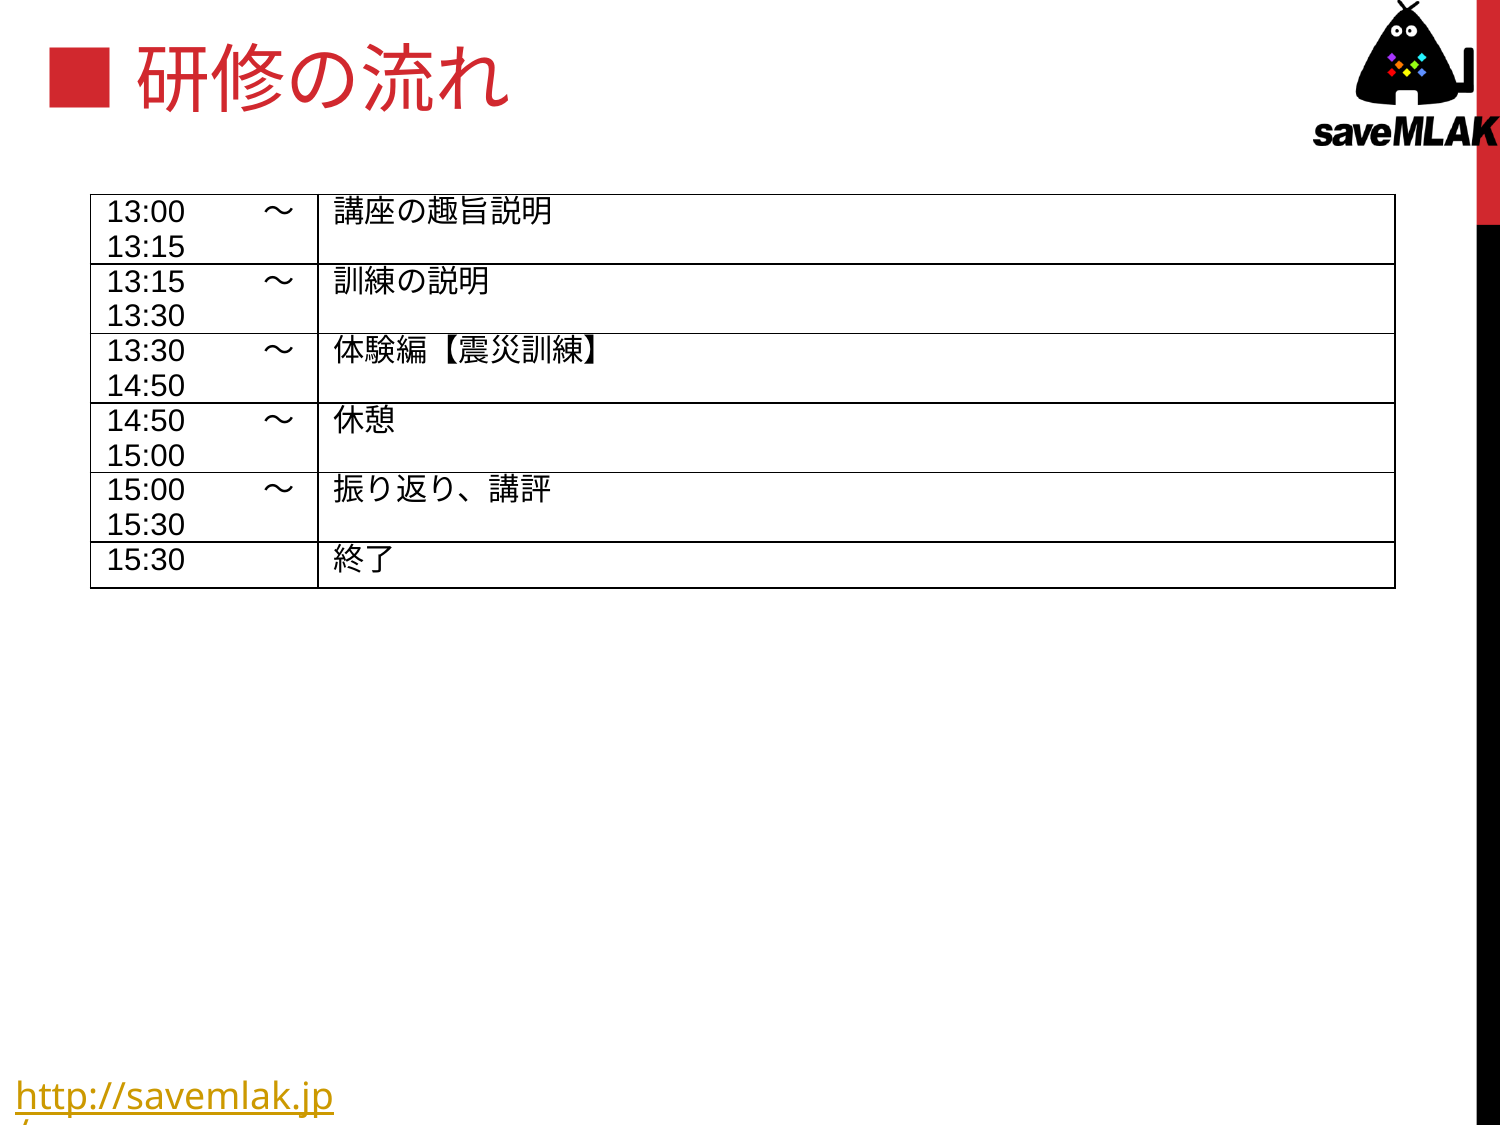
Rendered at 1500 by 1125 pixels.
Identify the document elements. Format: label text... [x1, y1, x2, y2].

text_box http://savemlak.jp/ [0, 1064, 352, 1125]
table_cell 14:50～15:00 [91, 404, 317, 472]
table_cell 15:30 [91, 543, 317, 587]
table_cell 休憩 [319, 404, 1394, 472]
table_cell 13:15～13:30 [91, 265, 317, 333]
table_header 13:00～13:15 [91, 195, 317, 263]
table_cell 振り返り、講評 [319, 473, 1394, 541]
title ■研修の流れ [27, 16, 978, 130]
picture [1313, 0, 1500, 146]
table_cell 訓練の説明 [319, 265, 1394, 333]
table_cell 体験編【震災訓練】 [319, 334, 1394, 402]
table_header 講座の趣旨説明 [319, 195, 1394, 263]
table_cell 15:00～15:30 [91, 473, 317, 541]
table_cell 終了 [319, 543, 1394, 587]
table_cell 13:30～14:50 [91, 334, 317, 402]
